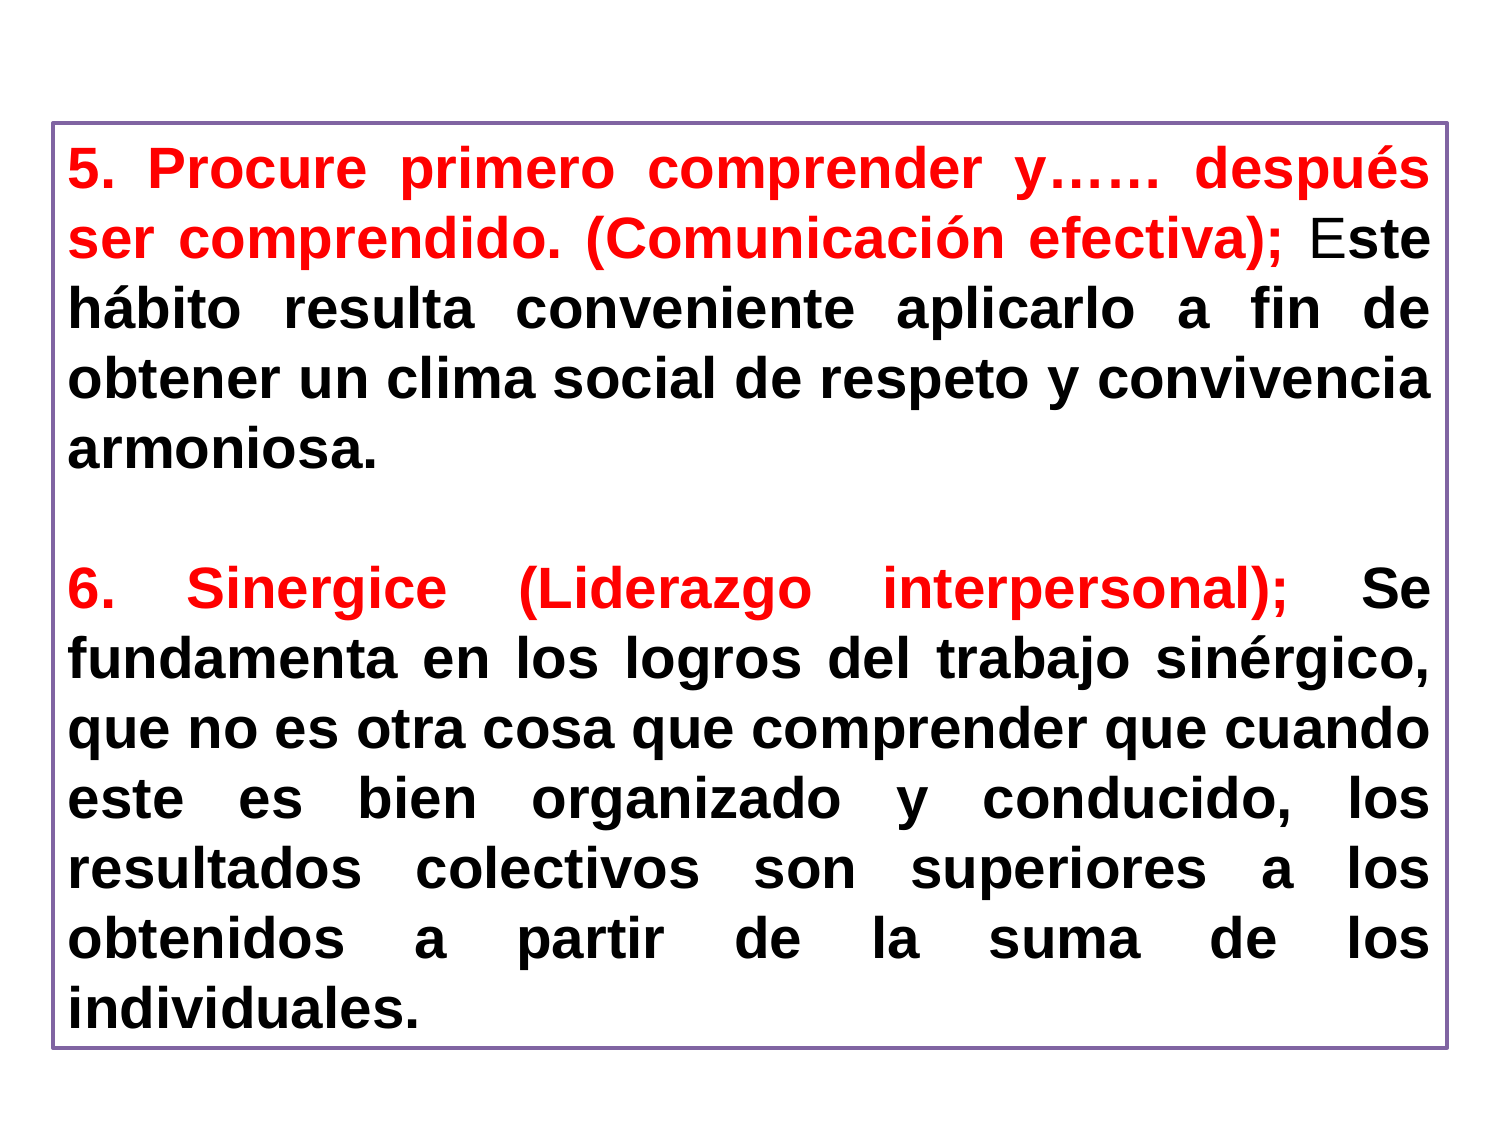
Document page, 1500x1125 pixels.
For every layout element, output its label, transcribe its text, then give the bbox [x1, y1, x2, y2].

text_box 5. Procure primero comprender y…… después ser comprendido. (Comunicación efectiva); Este hábito resulta conveniente aplicarlo a fin de obtener un clima social de respeto y convivencia armoniosa. 6. Sinergice (Liderazgo interpersonal); Se fundamenta en los logros del trabajo sinérgico, que no es otra cosa que comprender que cuando este es bien organizado y conducido, los resultados colectivos son superiores a los obtenidos a partir de la suma de los individuales. [51, 121, 1449, 1050]
